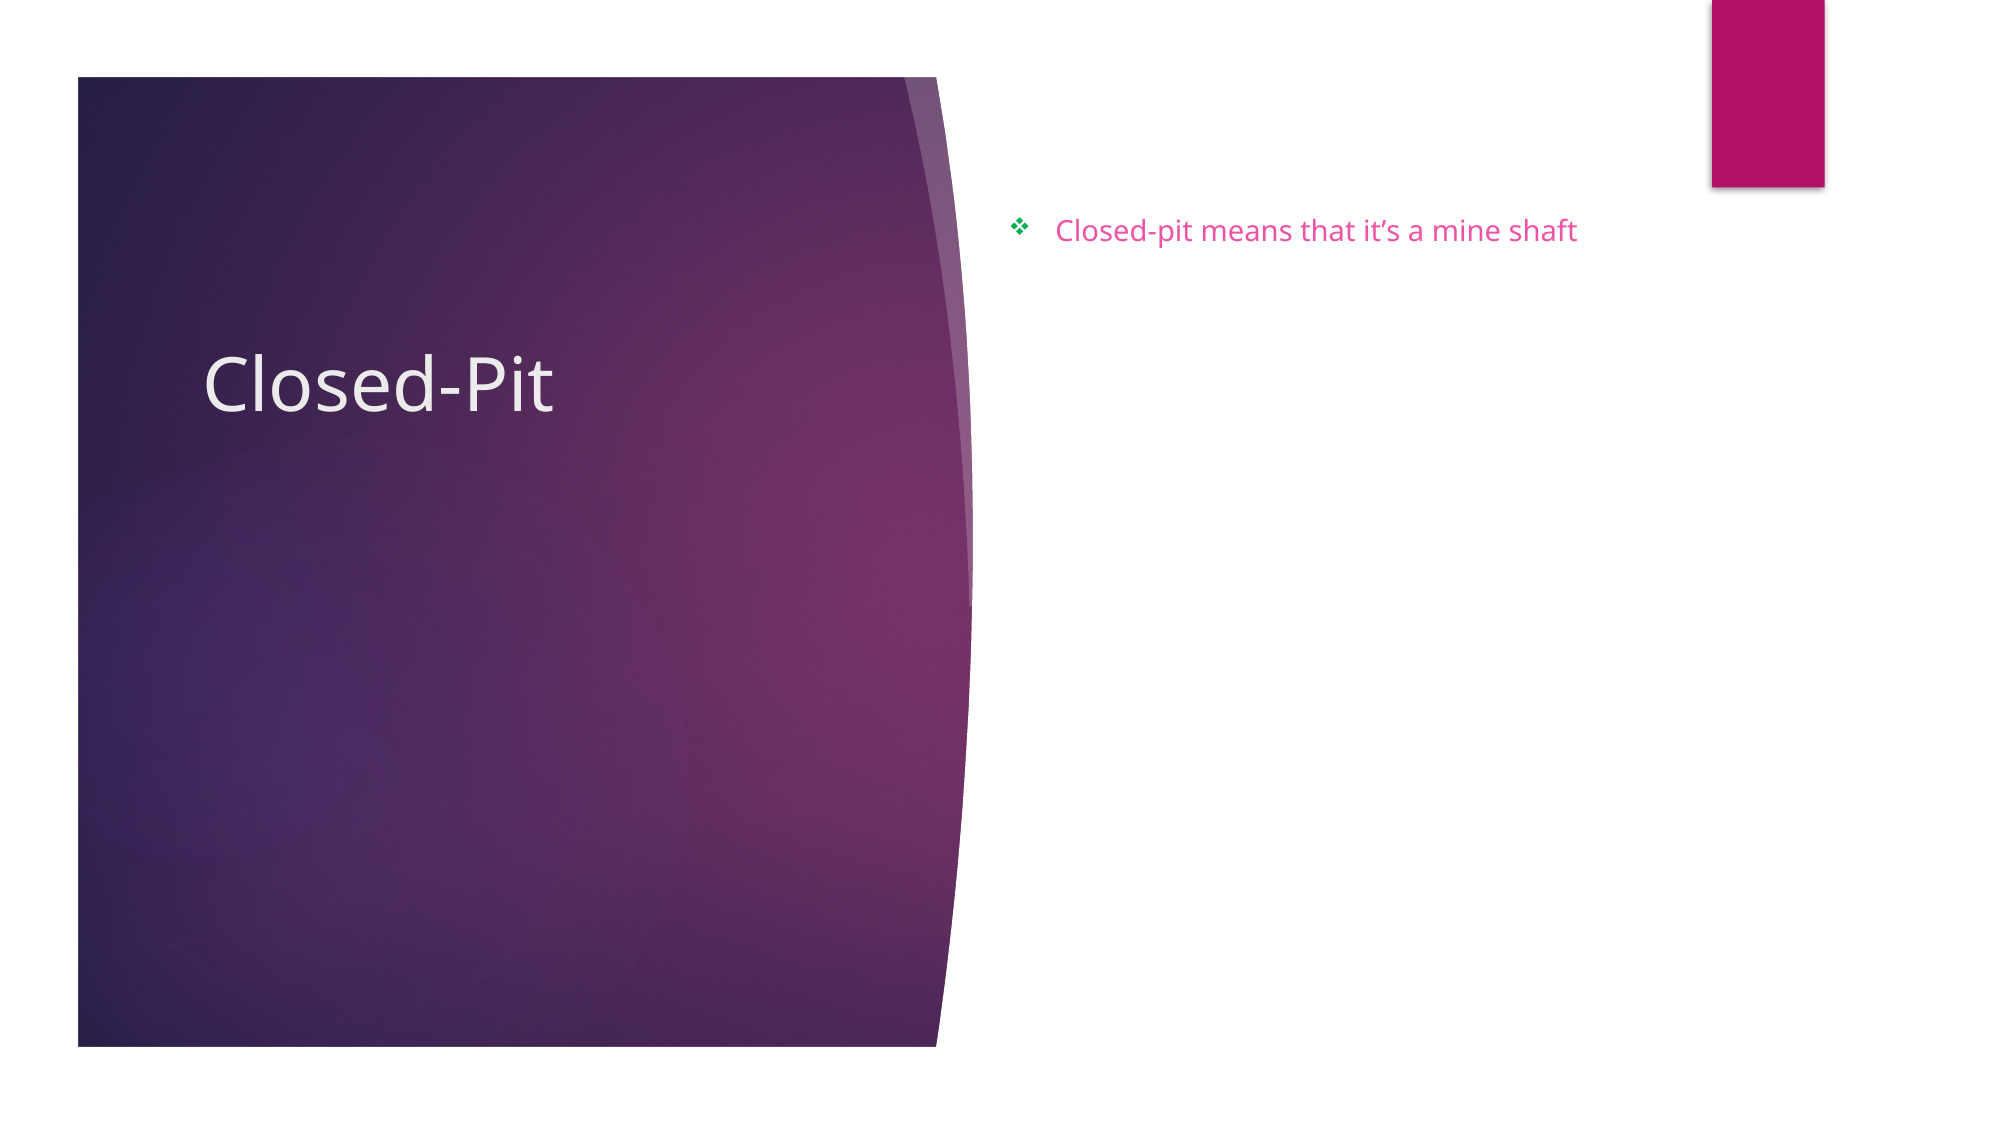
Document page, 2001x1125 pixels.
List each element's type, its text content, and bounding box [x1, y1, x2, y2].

list Closed-pit means that it’s a mine shaft [993, 204, 1627, 1011]
title Closed-Pit [187, 185, 594, 434]
